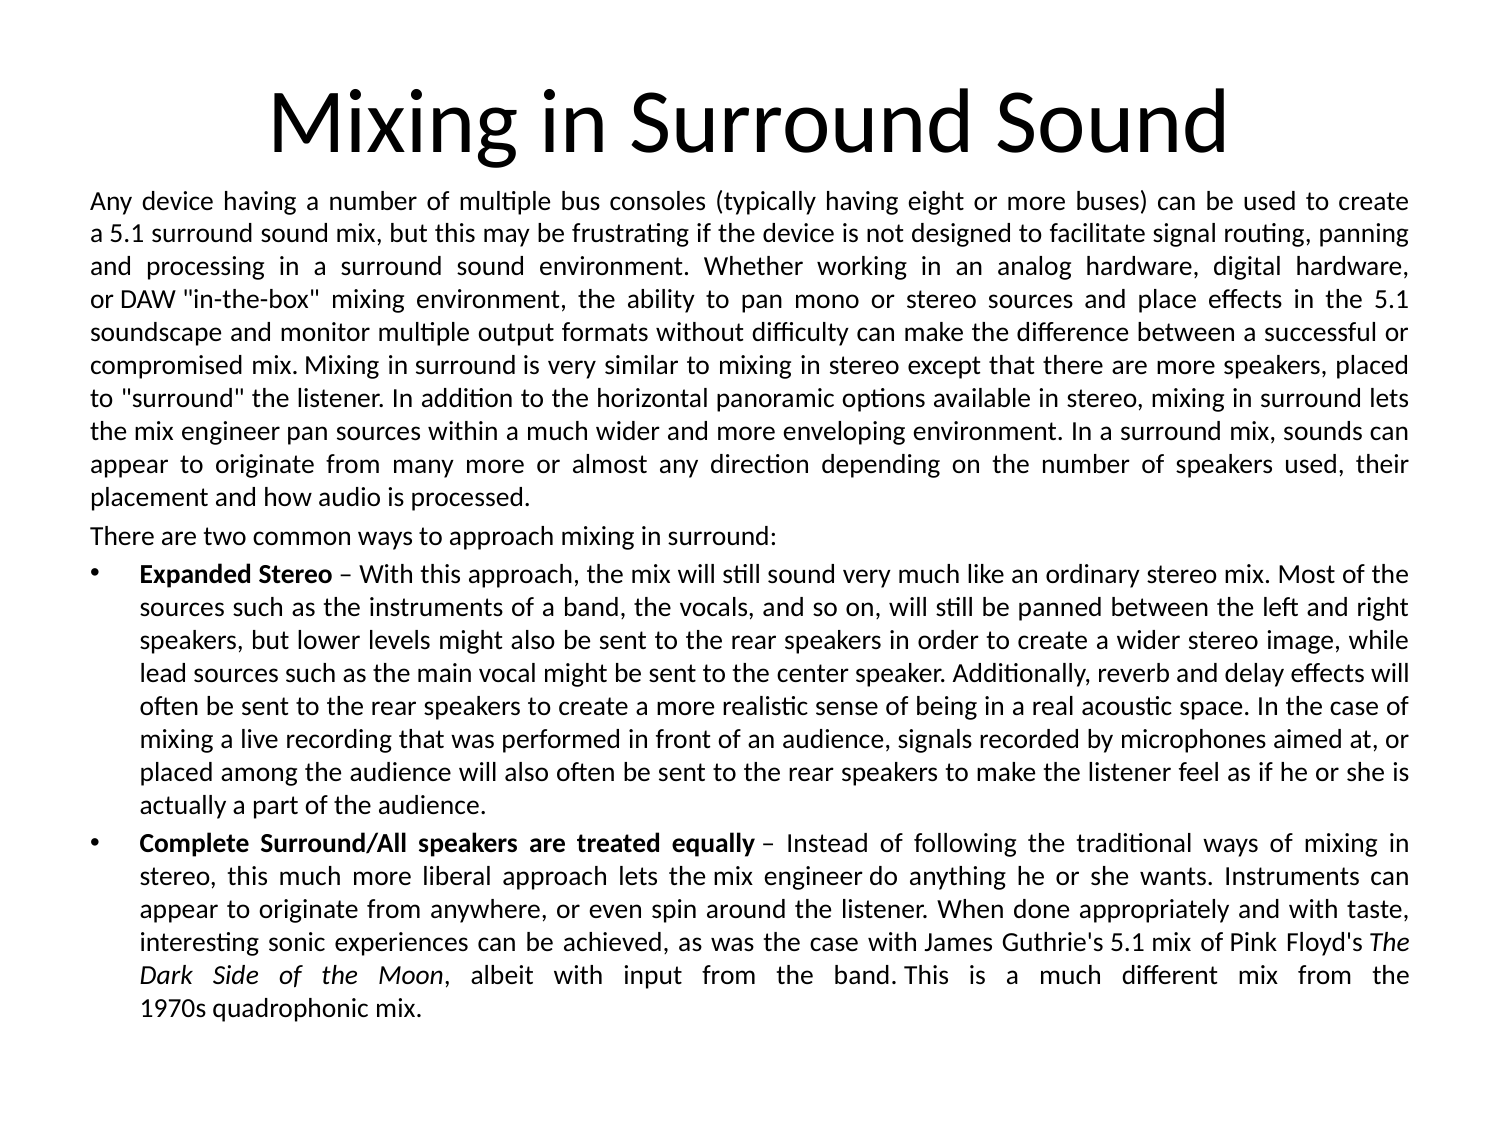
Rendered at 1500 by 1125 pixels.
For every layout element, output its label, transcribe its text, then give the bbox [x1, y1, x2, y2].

title Mixing in Surround Sound [75, 24, 1425, 174]
list Any device having a number of multiple bus consoles (typically having eight or more buses) can be used to create a 5.1 surround sound mix, but this may be frustrating if the device is not designed to facilitate signal routing, panning and processing in a surround sound environment. Whether working in an analog hardware, digital hardware, or DAW "in-the-box" mixing environment, the ability to pan mono or stereo sources and place effects in the 5.1 soundscape and monitor multiple output formats without difficulty can make the difference between a successful or compromised mix. Mixing in surround is very similar to mixing in stereo except that there are more speakers, placed to "surround" the listener. In addition to the horizontal panoramic options available in stereo, mixing in surround lets the mix engineer pan sources within a much wider and more enveloping environment. In a surround mix, sounds can appear to originate from many more or almost any direction depending on the number of speakers used, their placement and how audio is processed. There are two common ways to approach mixing in surround: Expanded Stereo – With this approach, the mix will still sound very much like an ordinary stereo mix. Most of the sources such as the instruments of a band, the vocals, and so on, will still be panned between the left and right speakers, but lower levels might also be sent to the rear speakers in order to create a wider stereo image, while lead sources such as the main vocal might be sent to the center speaker. Additionally, reverb and delay effects will often be sent to the rear speakers to create a more realistic sense of being in a real acoustic space. In the case of mixing a live recording that was performed in front of an audience, signals recorded by microphones aimed at, or placed among the audience will also often be sent to the rear speakers to make the listener feel as if he or she is actually a part of the audience. Complete Surround/All speakers are treated equally – Instead of following the traditional ways of mixing in stereo, this much more liberal approach lets the mix engineer do anything he or she wants. Instruments can appear to originate from anywhere, or even spin around the listener. When done appropriately and with taste, interesting sonic experiences can be achieved, as was the case with James Guthrie's 5.1 mix of Pink Floyd's The Dark Side of the Moon, albeit with input from the band. This is a much different mix from the 1970s quadrophonic mix. [75, 174, 1425, 1050]
